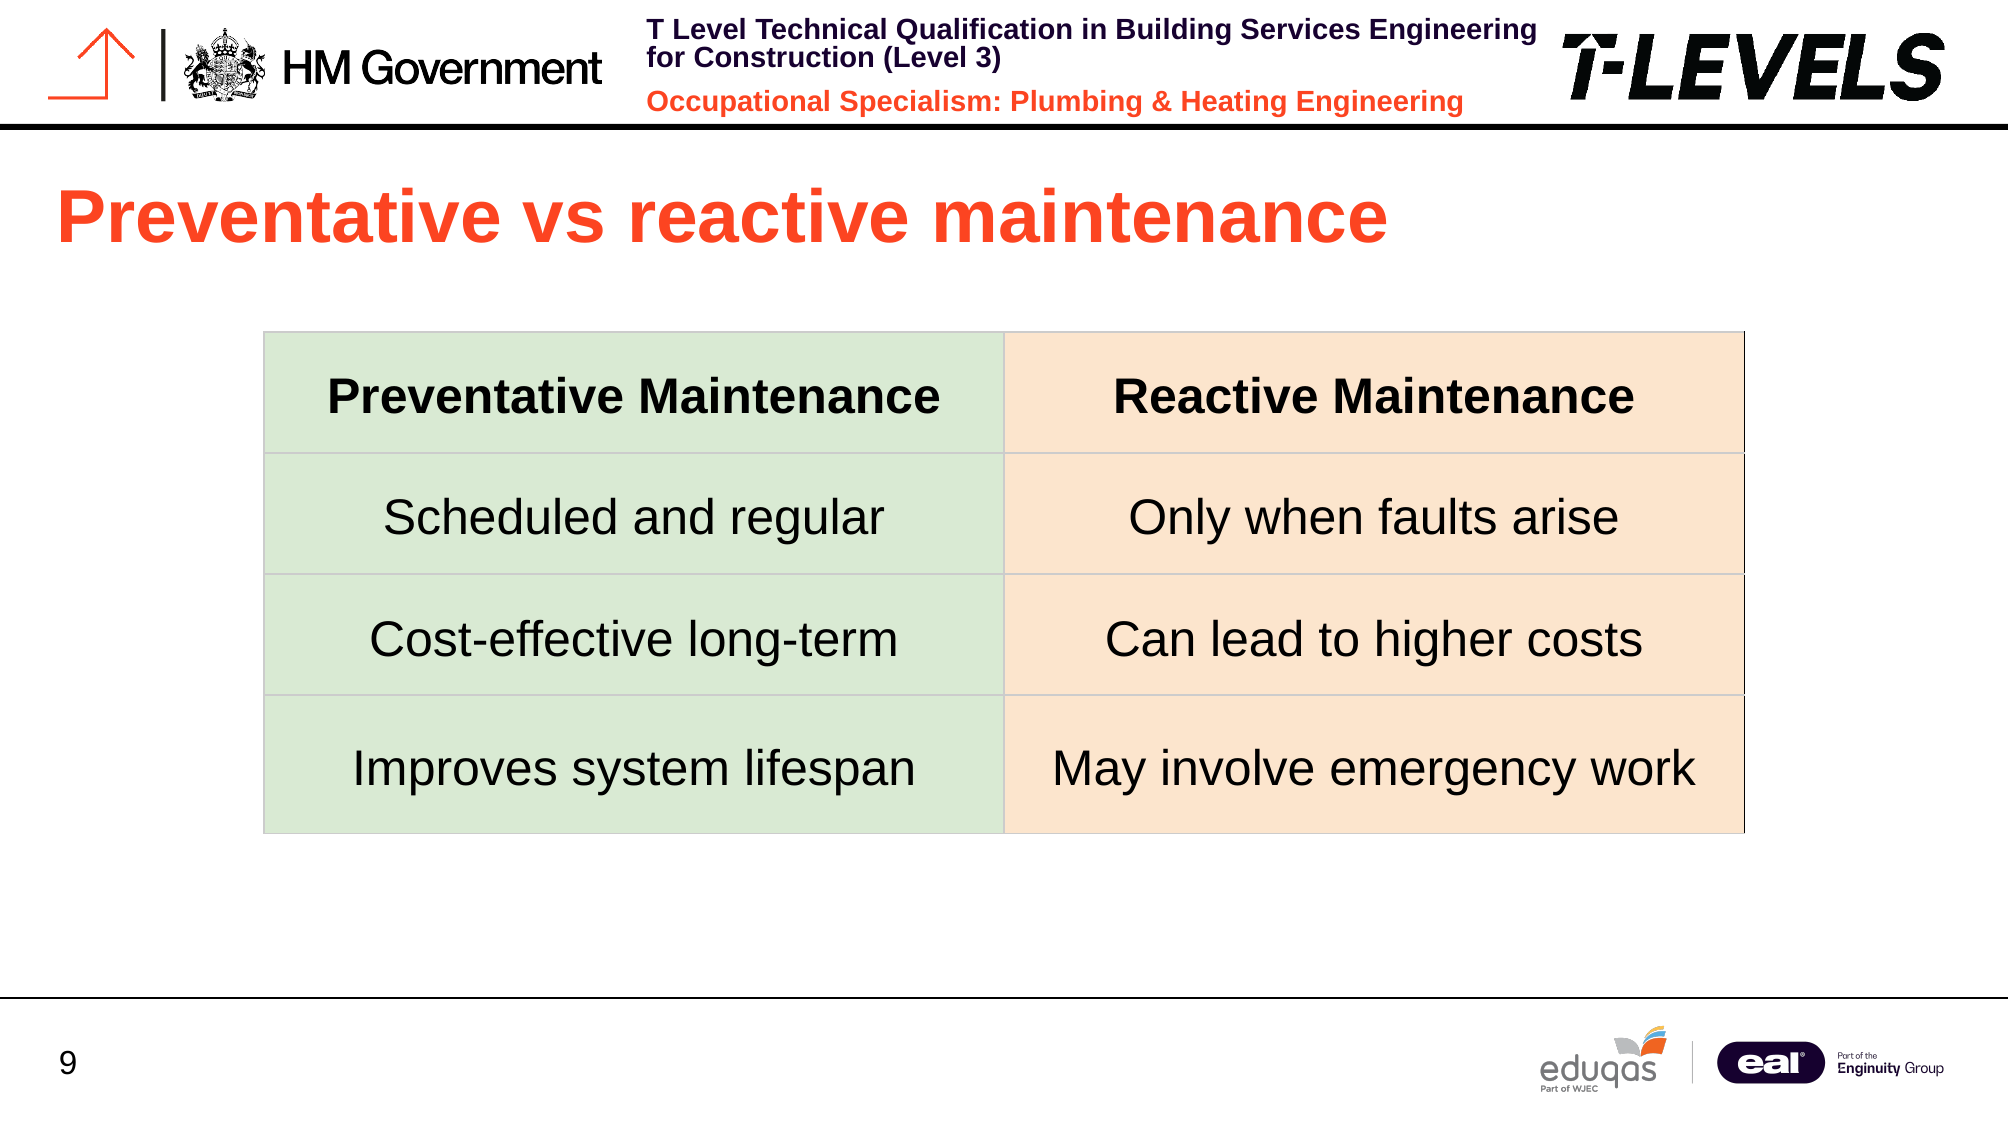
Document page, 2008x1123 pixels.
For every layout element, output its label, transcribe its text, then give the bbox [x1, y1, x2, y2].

picture [1535, 1021, 1949, 1097]
picture [1543, 25, 1964, 108]
table_cell May involve emergency work [1005, 696, 1744, 833]
table_cell Improves system lifespan [265, 696, 1003, 833]
picture [43, 27, 141, 100]
table_cell Can lead to higher costs [1005, 575, 1744, 694]
title Preventative vs reactive maintenance [41, 111, 1949, 314]
table_cell Scheduled and regular [265, 454, 1003, 573]
table_cell Cost-effective long-term [265, 575, 1003, 694]
picture [161, 28, 602, 102]
table_header Preventative Maintenance [265, 333, 1003, 452]
table_cell Only when faults arise [1005, 454, 1744, 573]
table_header Reactive Maintenance [1005, 333, 1744, 452]
